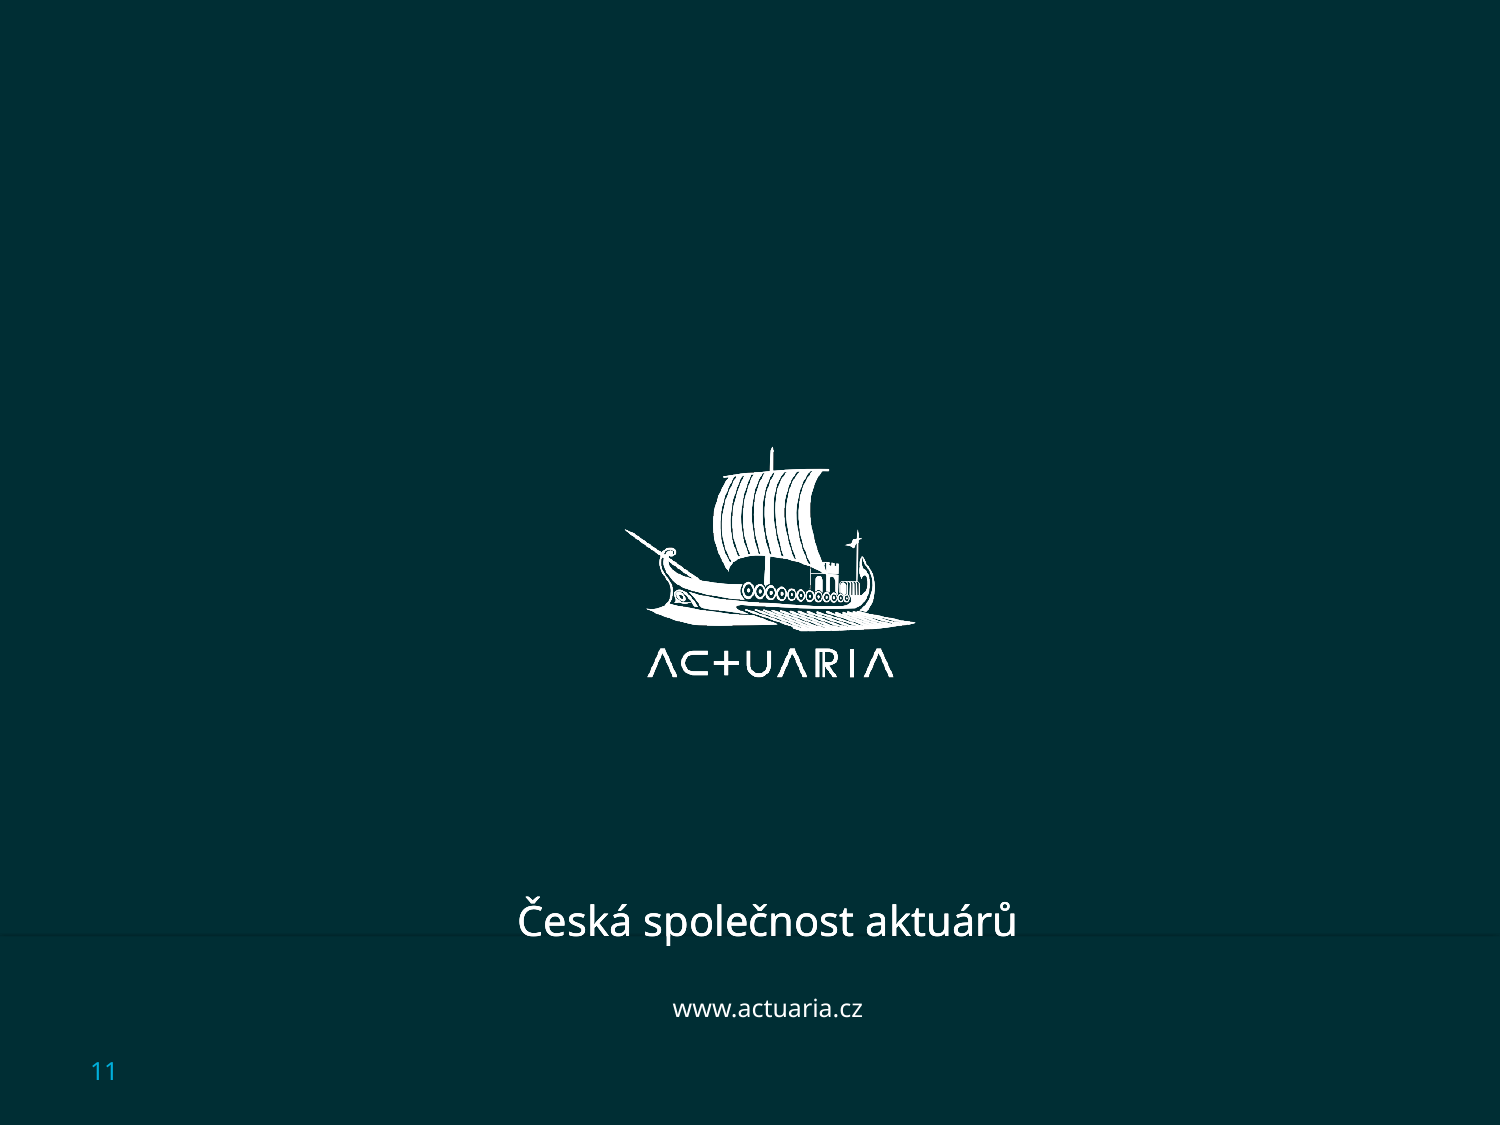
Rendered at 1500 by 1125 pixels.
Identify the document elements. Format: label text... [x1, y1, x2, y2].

slide_number 11 [75, 1042, 425, 1103]
